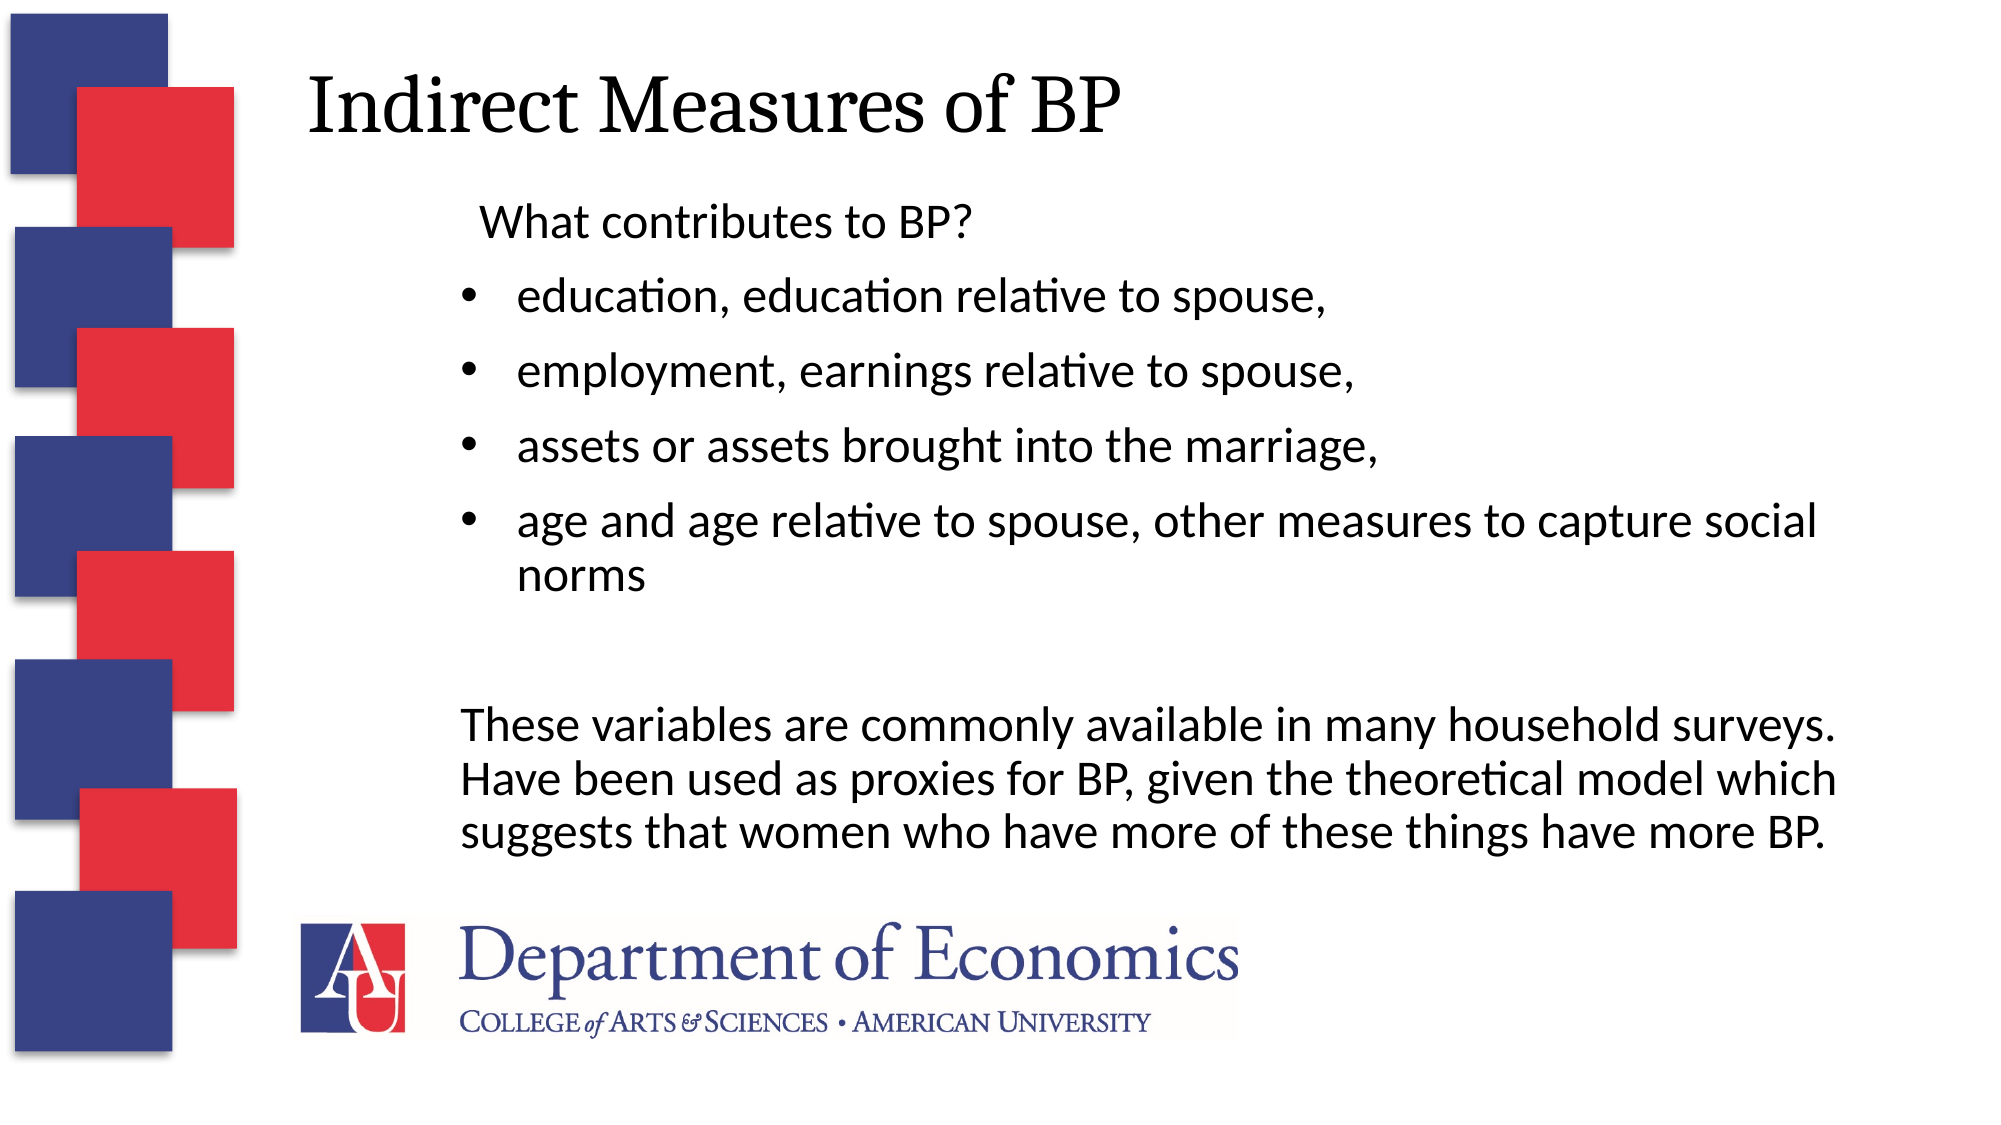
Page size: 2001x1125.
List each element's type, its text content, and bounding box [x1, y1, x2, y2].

text_box [76, 327, 235, 489]
text_box [76, 86, 235, 249]
picture [292, 915, 1238, 1040]
text_box [14, 658, 173, 821]
text_box Indirect Measures of BP [292, 0, 1921, 158]
text_box [10, 13, 169, 175]
text_box What contributes to BP? education, education relative to spouse, employment, earnings relative to spouse, assets or assets brought into the marriage, age and age relative to spouse, other measures to capture social norms These variables are commonly available in many household surveys. Have been used as proxies for BP, given the theoretical model which suggests that women who have more of these things have more BP. [445, 187, 1921, 975]
text_box [79, 787, 238, 950]
text_box [14, 435, 173, 598]
text_box [14, 226, 173, 388]
text_box [14, 890, 173, 1052]
text_box [76, 550, 235, 712]
